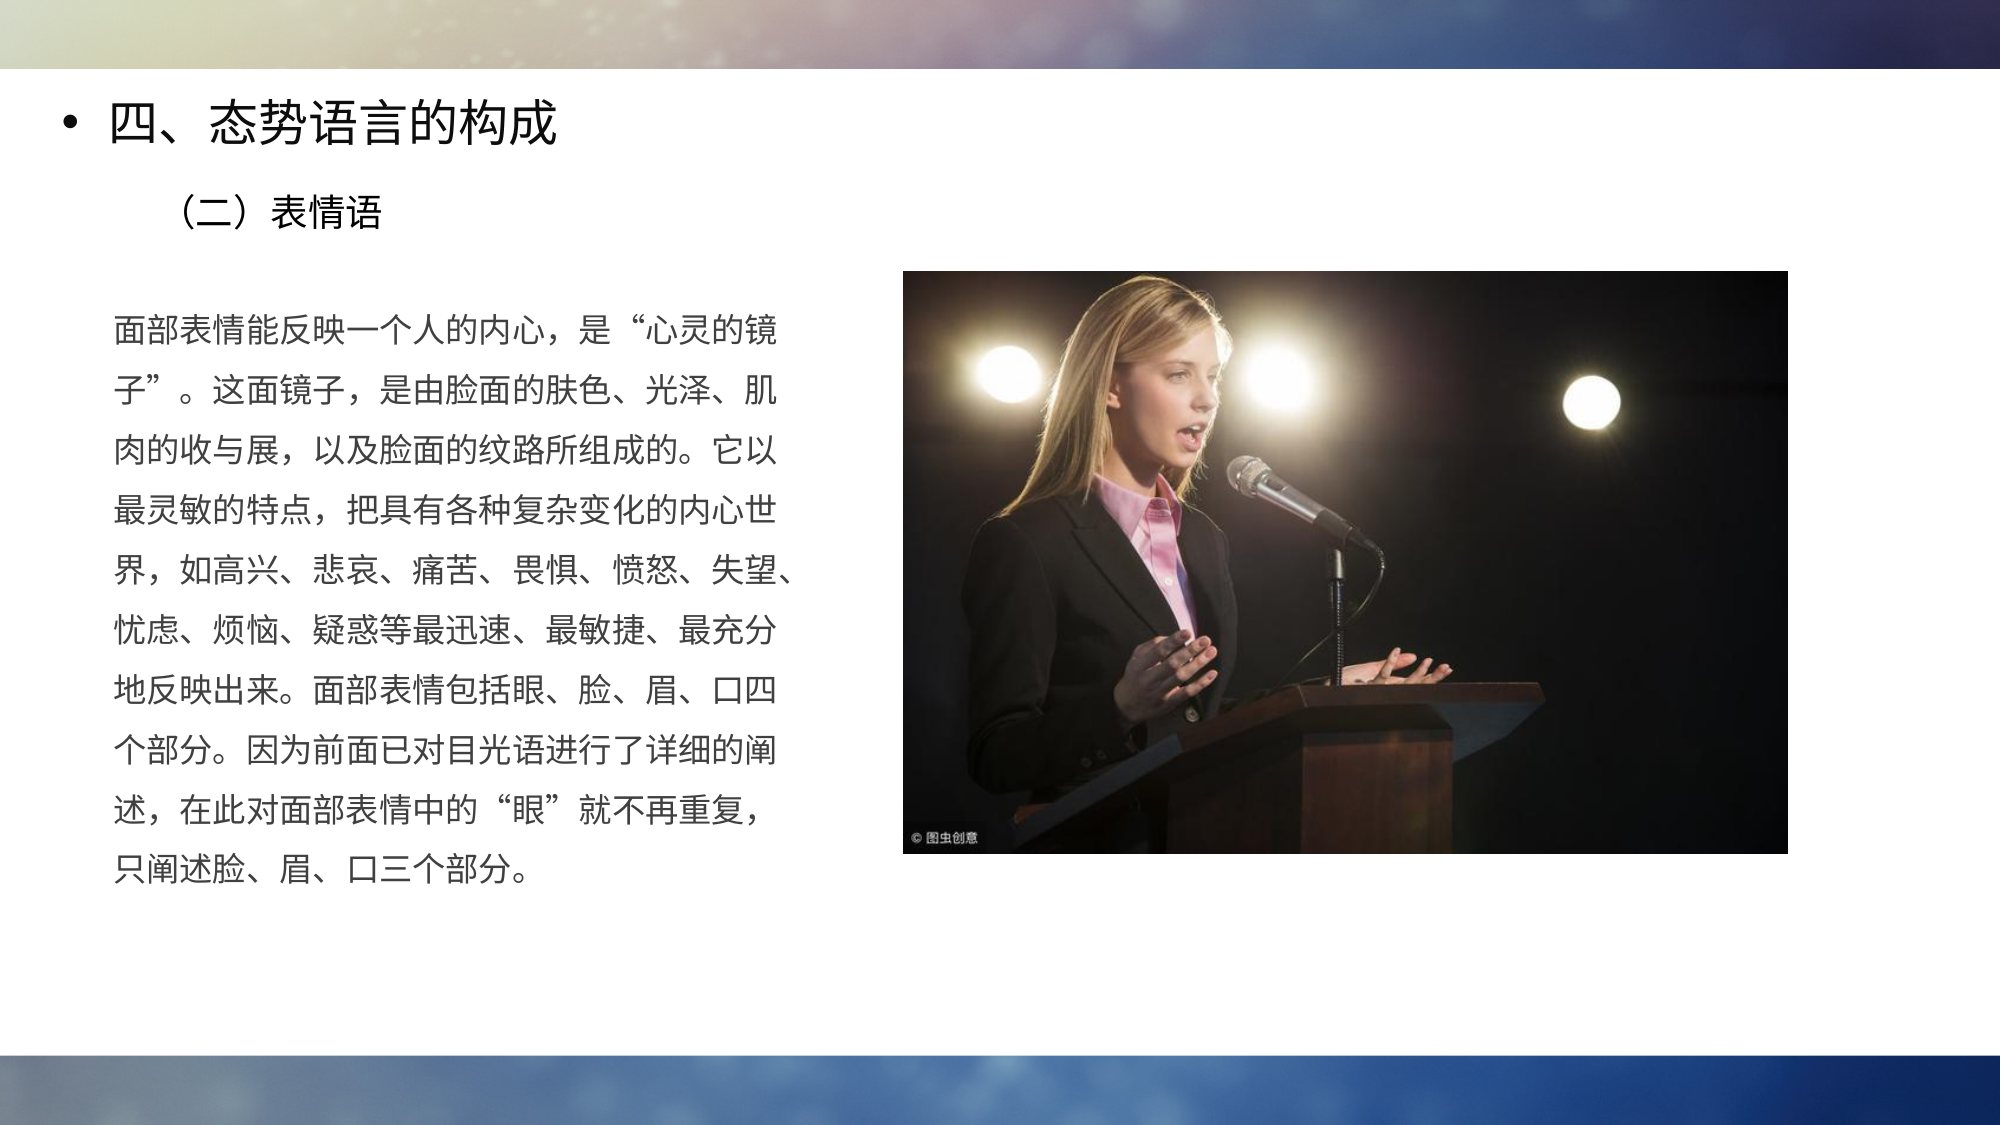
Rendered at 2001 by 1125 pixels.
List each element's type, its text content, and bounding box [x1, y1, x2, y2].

text_box （二）表情语 [143, 181, 398, 242]
picture [903, 271, 1788, 854]
text_box 面部表情能反映一个人的内心，是“心灵的镜子”。这面镜子，是由脸面的肤色、光泽、肌肉的收与展，以及脸面的纹路所组成的。它以最灵敏的特点，把具有各种复杂变化的内心世界，如高兴、悲哀、痛苦、畏惧、愤怒、失望、忧虑、烦恼、疑惑等最迅速、最敏捷、最充分地反映出来。面部表情包括眼、脸、眉、口四个部分。因为前面已对目光语进行了详细的阐述，在此对面部表情中的“眼”就不再重复，只阐述脸、眉、口三个部分。 [98, 282, 810, 896]
picture [0, 0, 2000, 69]
text_box 四、态势语言的构成 [46, 84, 724, 160]
picture [0, 1056, 2000, 1125]
